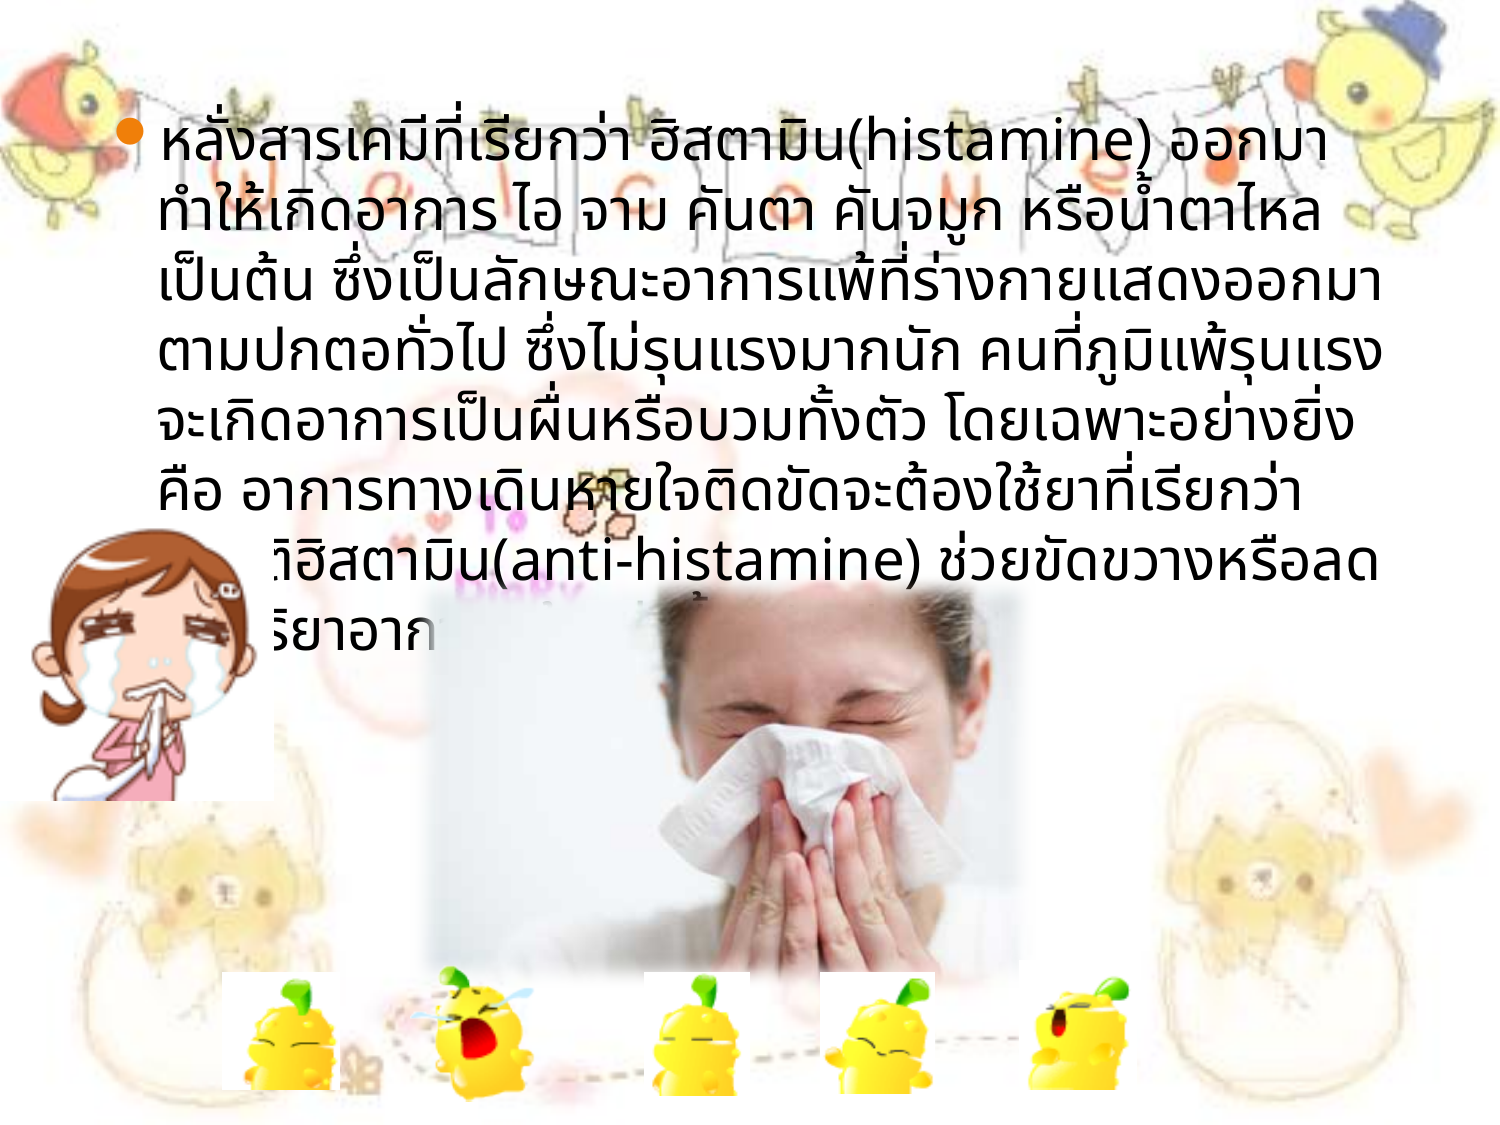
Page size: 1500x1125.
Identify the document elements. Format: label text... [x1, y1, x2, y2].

picture [0, 0, 1500, 1125]
list หลั่งสารเคมีที่เรียกว่า ฮิสตามิน(histamine) ออกมาทำให้เกิดอาการ ไอ จาม คันตา คันจมูก หรือน้ำตาไหล เป็นต้น ซึ่งเป็นลักษณะอาการแพ้ที่ร่างกายแสดงออกมาตามปกตอทั่วไป ซึ่งไม่รุนแรงมากนัก คนที่ภูมิแพ้รุนแรงจะเกิดอาการเป็นผื่นหรือบวมทั้งตัว โดยเฉพาะอย่างยิ่ง คือ อาการทางเดินหายใจติดขัดจะต้องใช้ยาที่เรียกว่า แอนติฮิสตามิน(anti-histamine) ช่วยขัดขวางหรือลดปฏิกิริยาอาการแพ้เหล่านี้ลงทันที [82, 86, 1425, 774]
